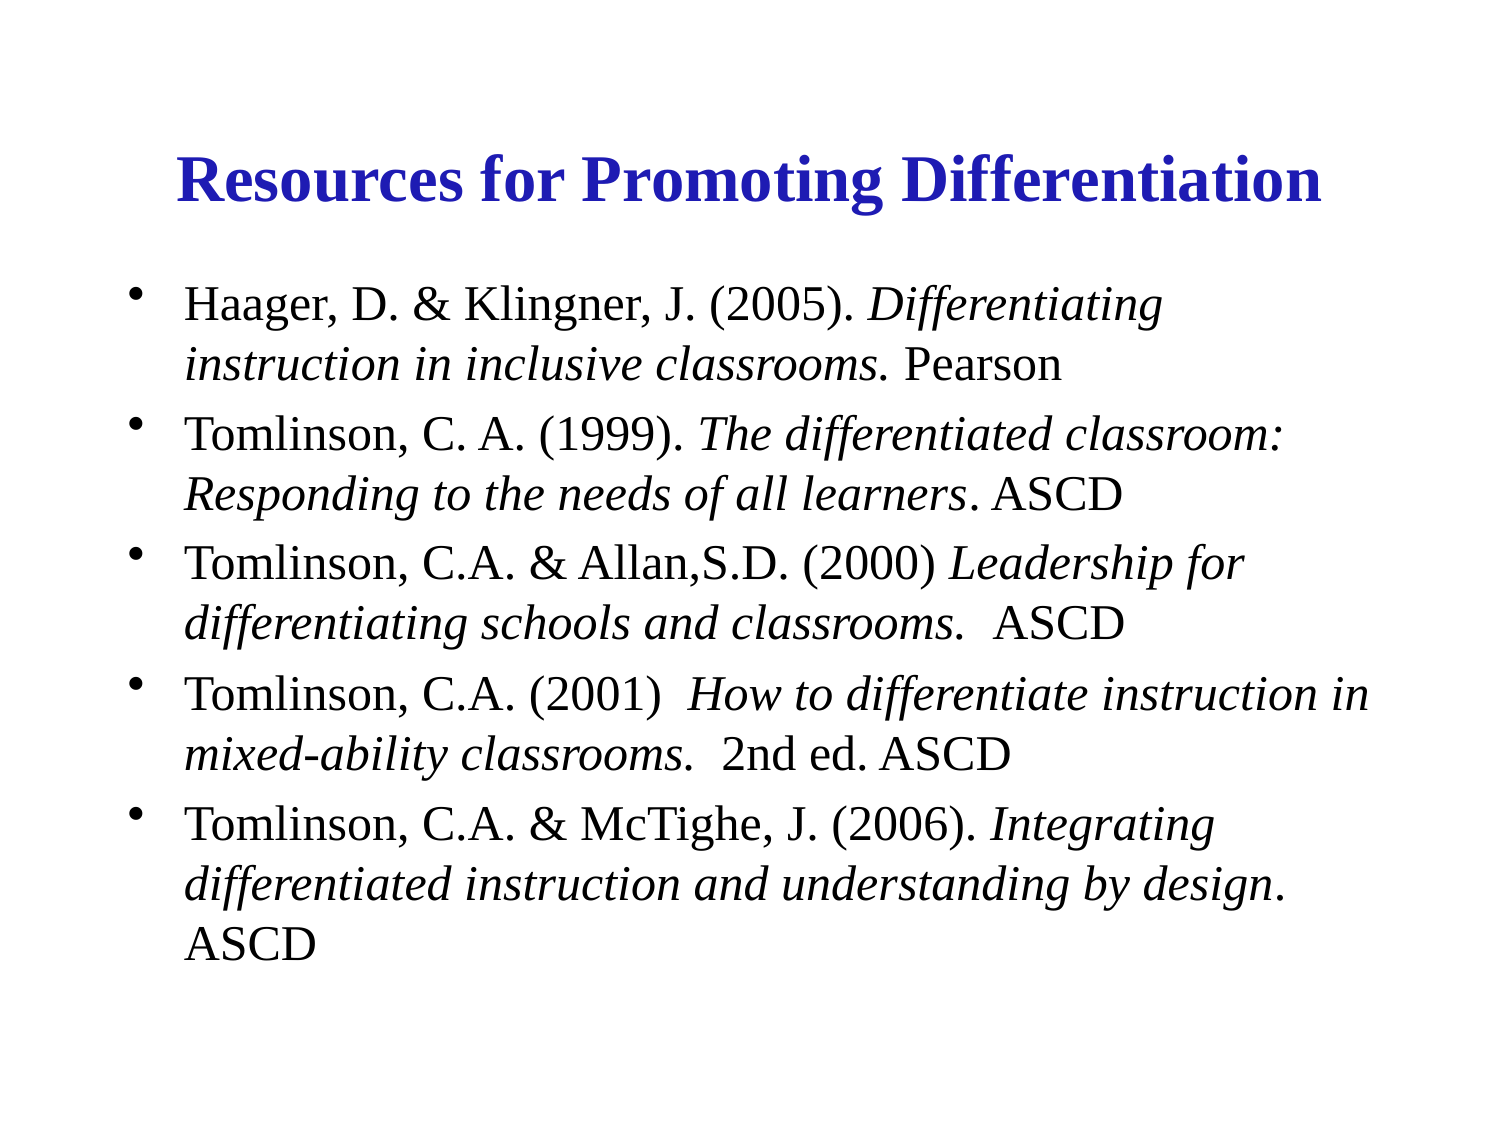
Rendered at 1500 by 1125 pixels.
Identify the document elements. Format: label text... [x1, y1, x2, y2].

title Resources for Promoting Differentiation [112, 99, 1388, 251]
list Haager, D. & Klingner, J. (2005). Differentiating instruction in inclusive classrooms. Pearson Tomlinson, C. A. (1999). The differentiated classroom: Responding to the needs of all learners. ASCD Tomlinson, C.A. & Allan,S.D. (2000) Leadership for differentiating schools and classrooms. ASCD Tomlinson, C.A. (2001) How to differentiate instruction in mixed-ability classrooms. 2nd ed. ASCD Tomlinson, C.A. & McTighe, J. (2006). Integrating differentiated instruction and understanding by design. ASCD [112, 262, 1388, 1001]
